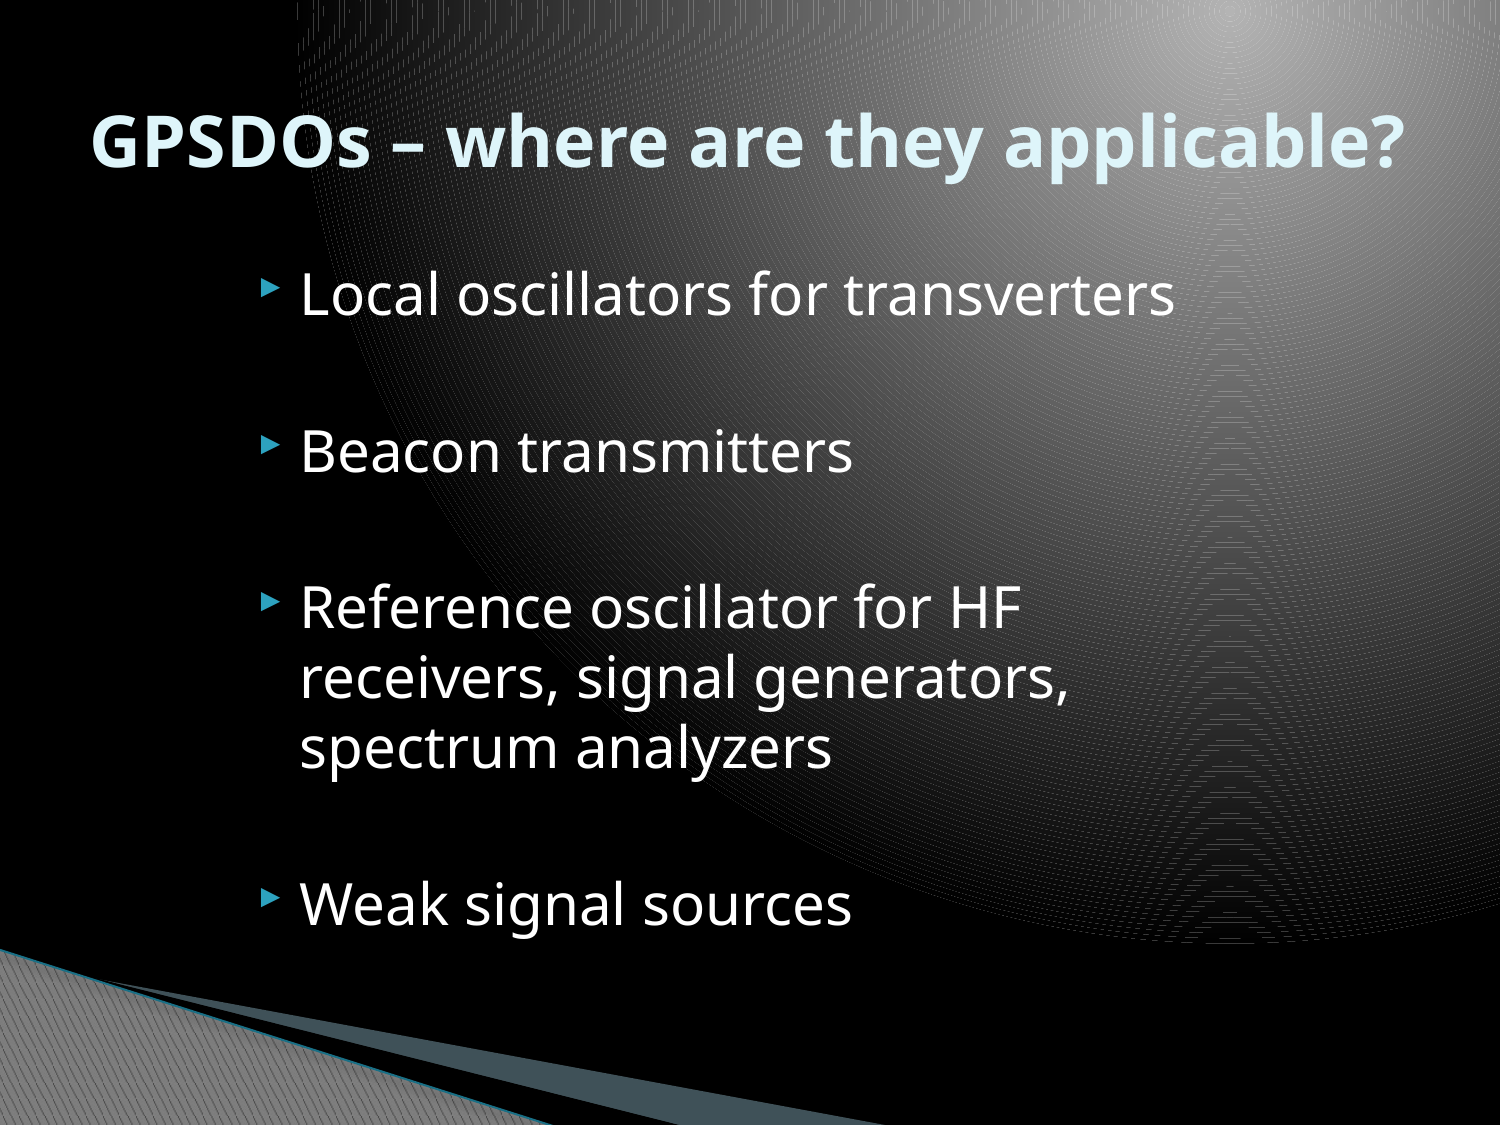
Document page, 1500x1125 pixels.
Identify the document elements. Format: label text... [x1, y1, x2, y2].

title GPSDOs – where are they applicable? [75, 45, 1425, 233]
list Local oscillators for transverters Beacon transmitters Reference oscillator for HF receivers, signal generators, spectrum analyzers Weak signal sources [225, 249, 1275, 993]
picture [0, 952, 543, 1125]
